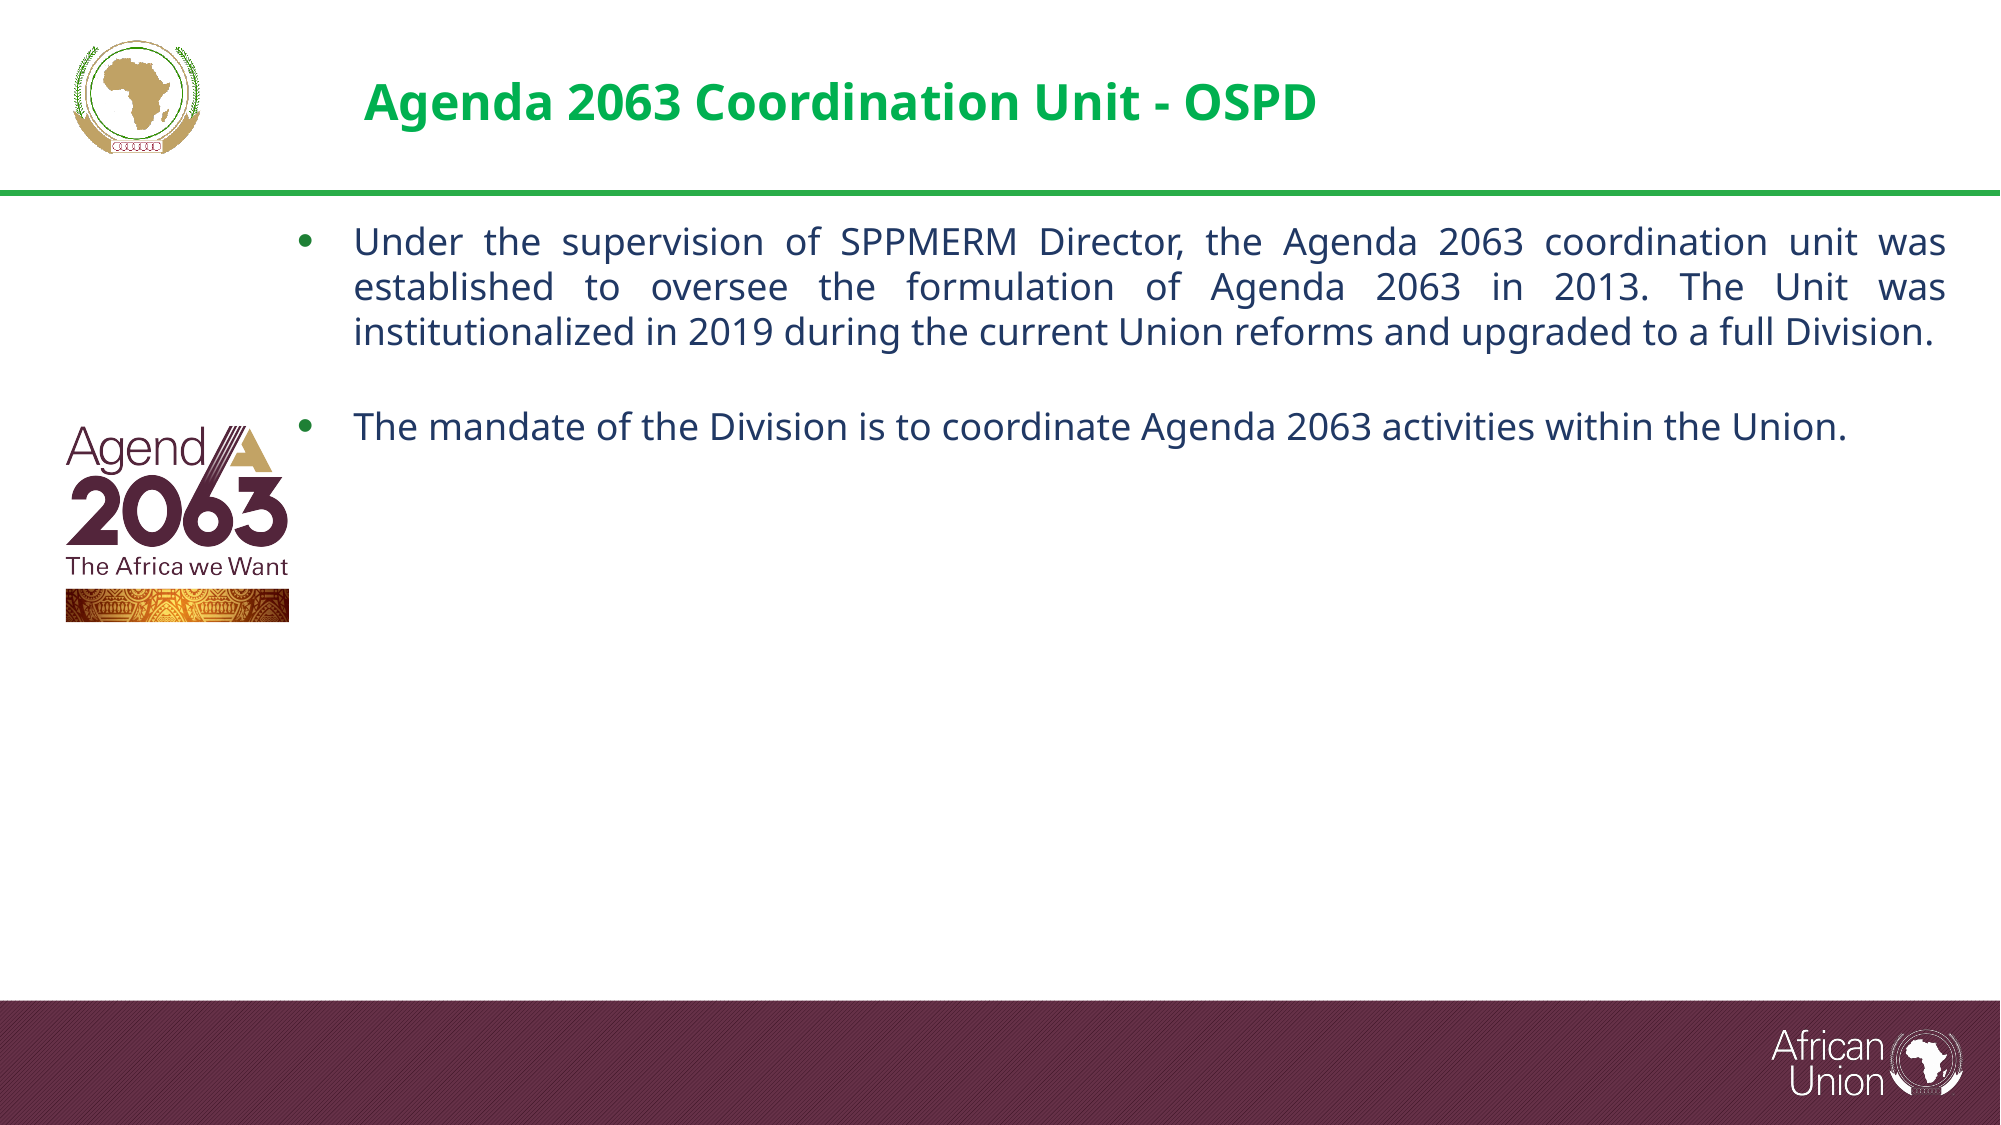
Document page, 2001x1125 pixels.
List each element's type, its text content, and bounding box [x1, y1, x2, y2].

picture [71, 38, 202, 156]
picture [56, 420, 299, 650]
text_box [0, 1000, 1734, 1125]
text_box Agenda 2063 Coordination Unit - OSPD [349, 62, 1880, 138]
picture [1734, 1000, 2000, 1125]
list Under the supervision of SPPMERM Director, the Agenda 2063 coordination unit was established to oversee the formulation of Agenda 2063 in 2013. The Unit was institutionalized in 2019 during the current Union reforms and upgraded to a full Division. The mandate of the Division is to coordinate Agenda 2063 activities within the Union. [262, 210, 1963, 633]
